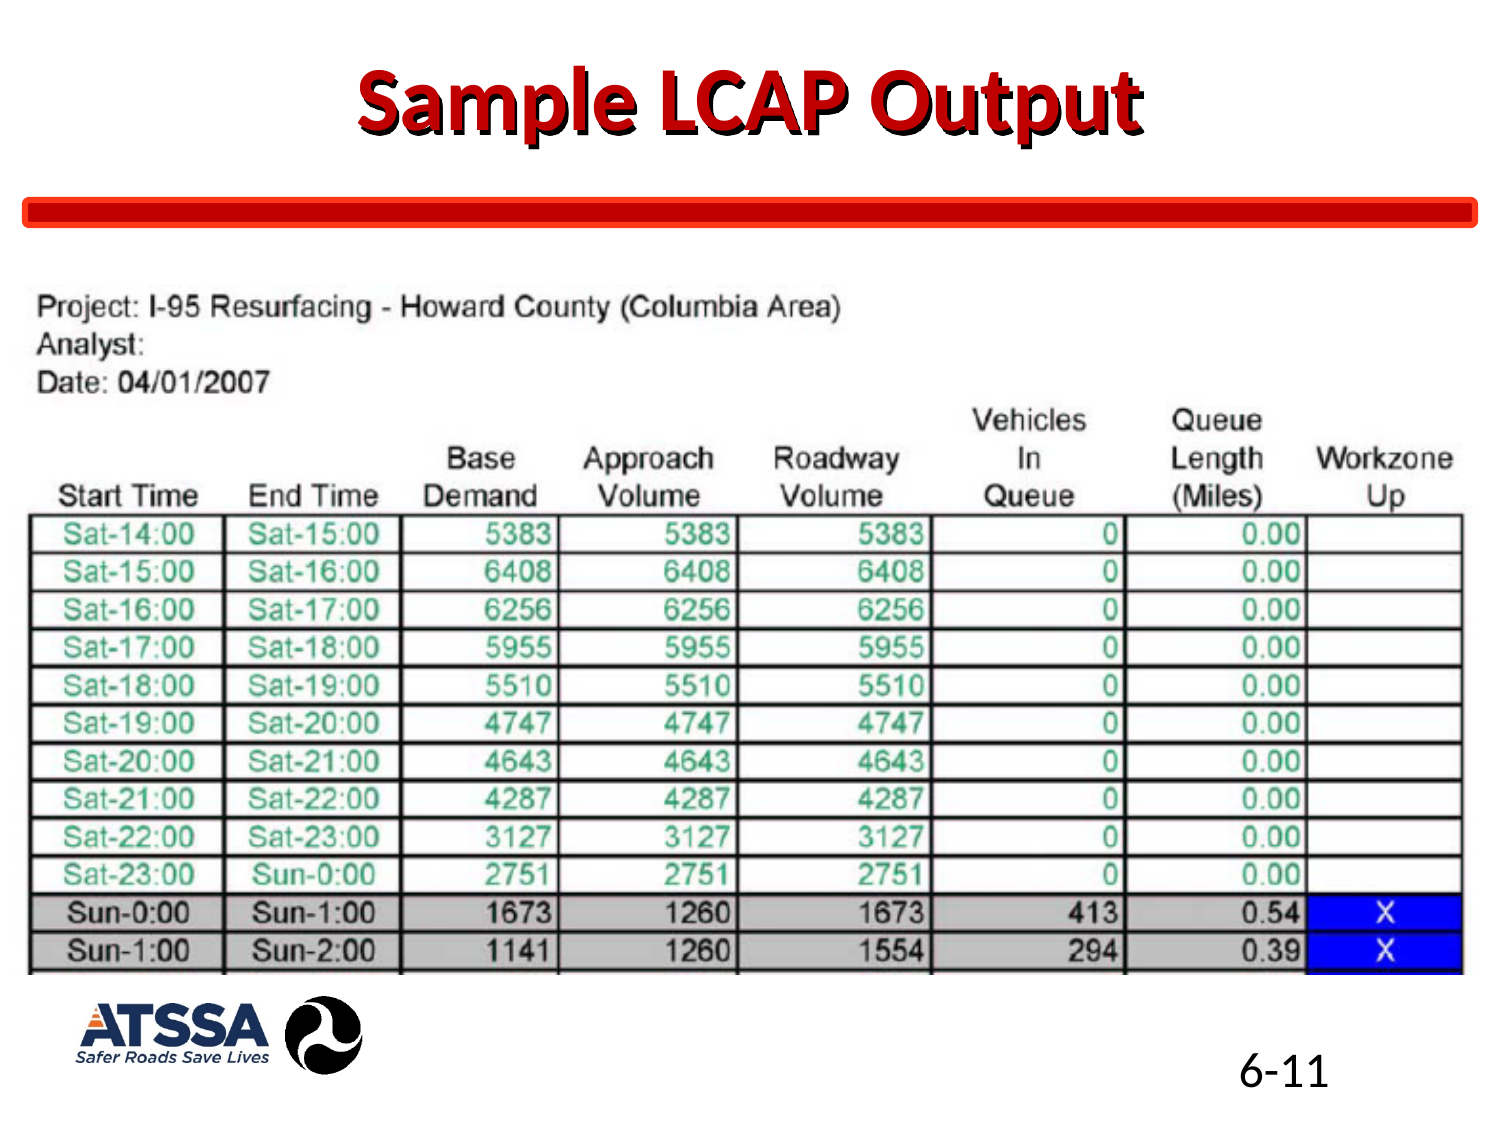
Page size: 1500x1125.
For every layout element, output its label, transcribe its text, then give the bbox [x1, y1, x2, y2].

picture [75, 1003, 269, 1063]
picture [0, 262, 1494, 976]
picture [276, 989, 370, 1077]
title Sample LCAP Output [0, 0, 1500, 188]
